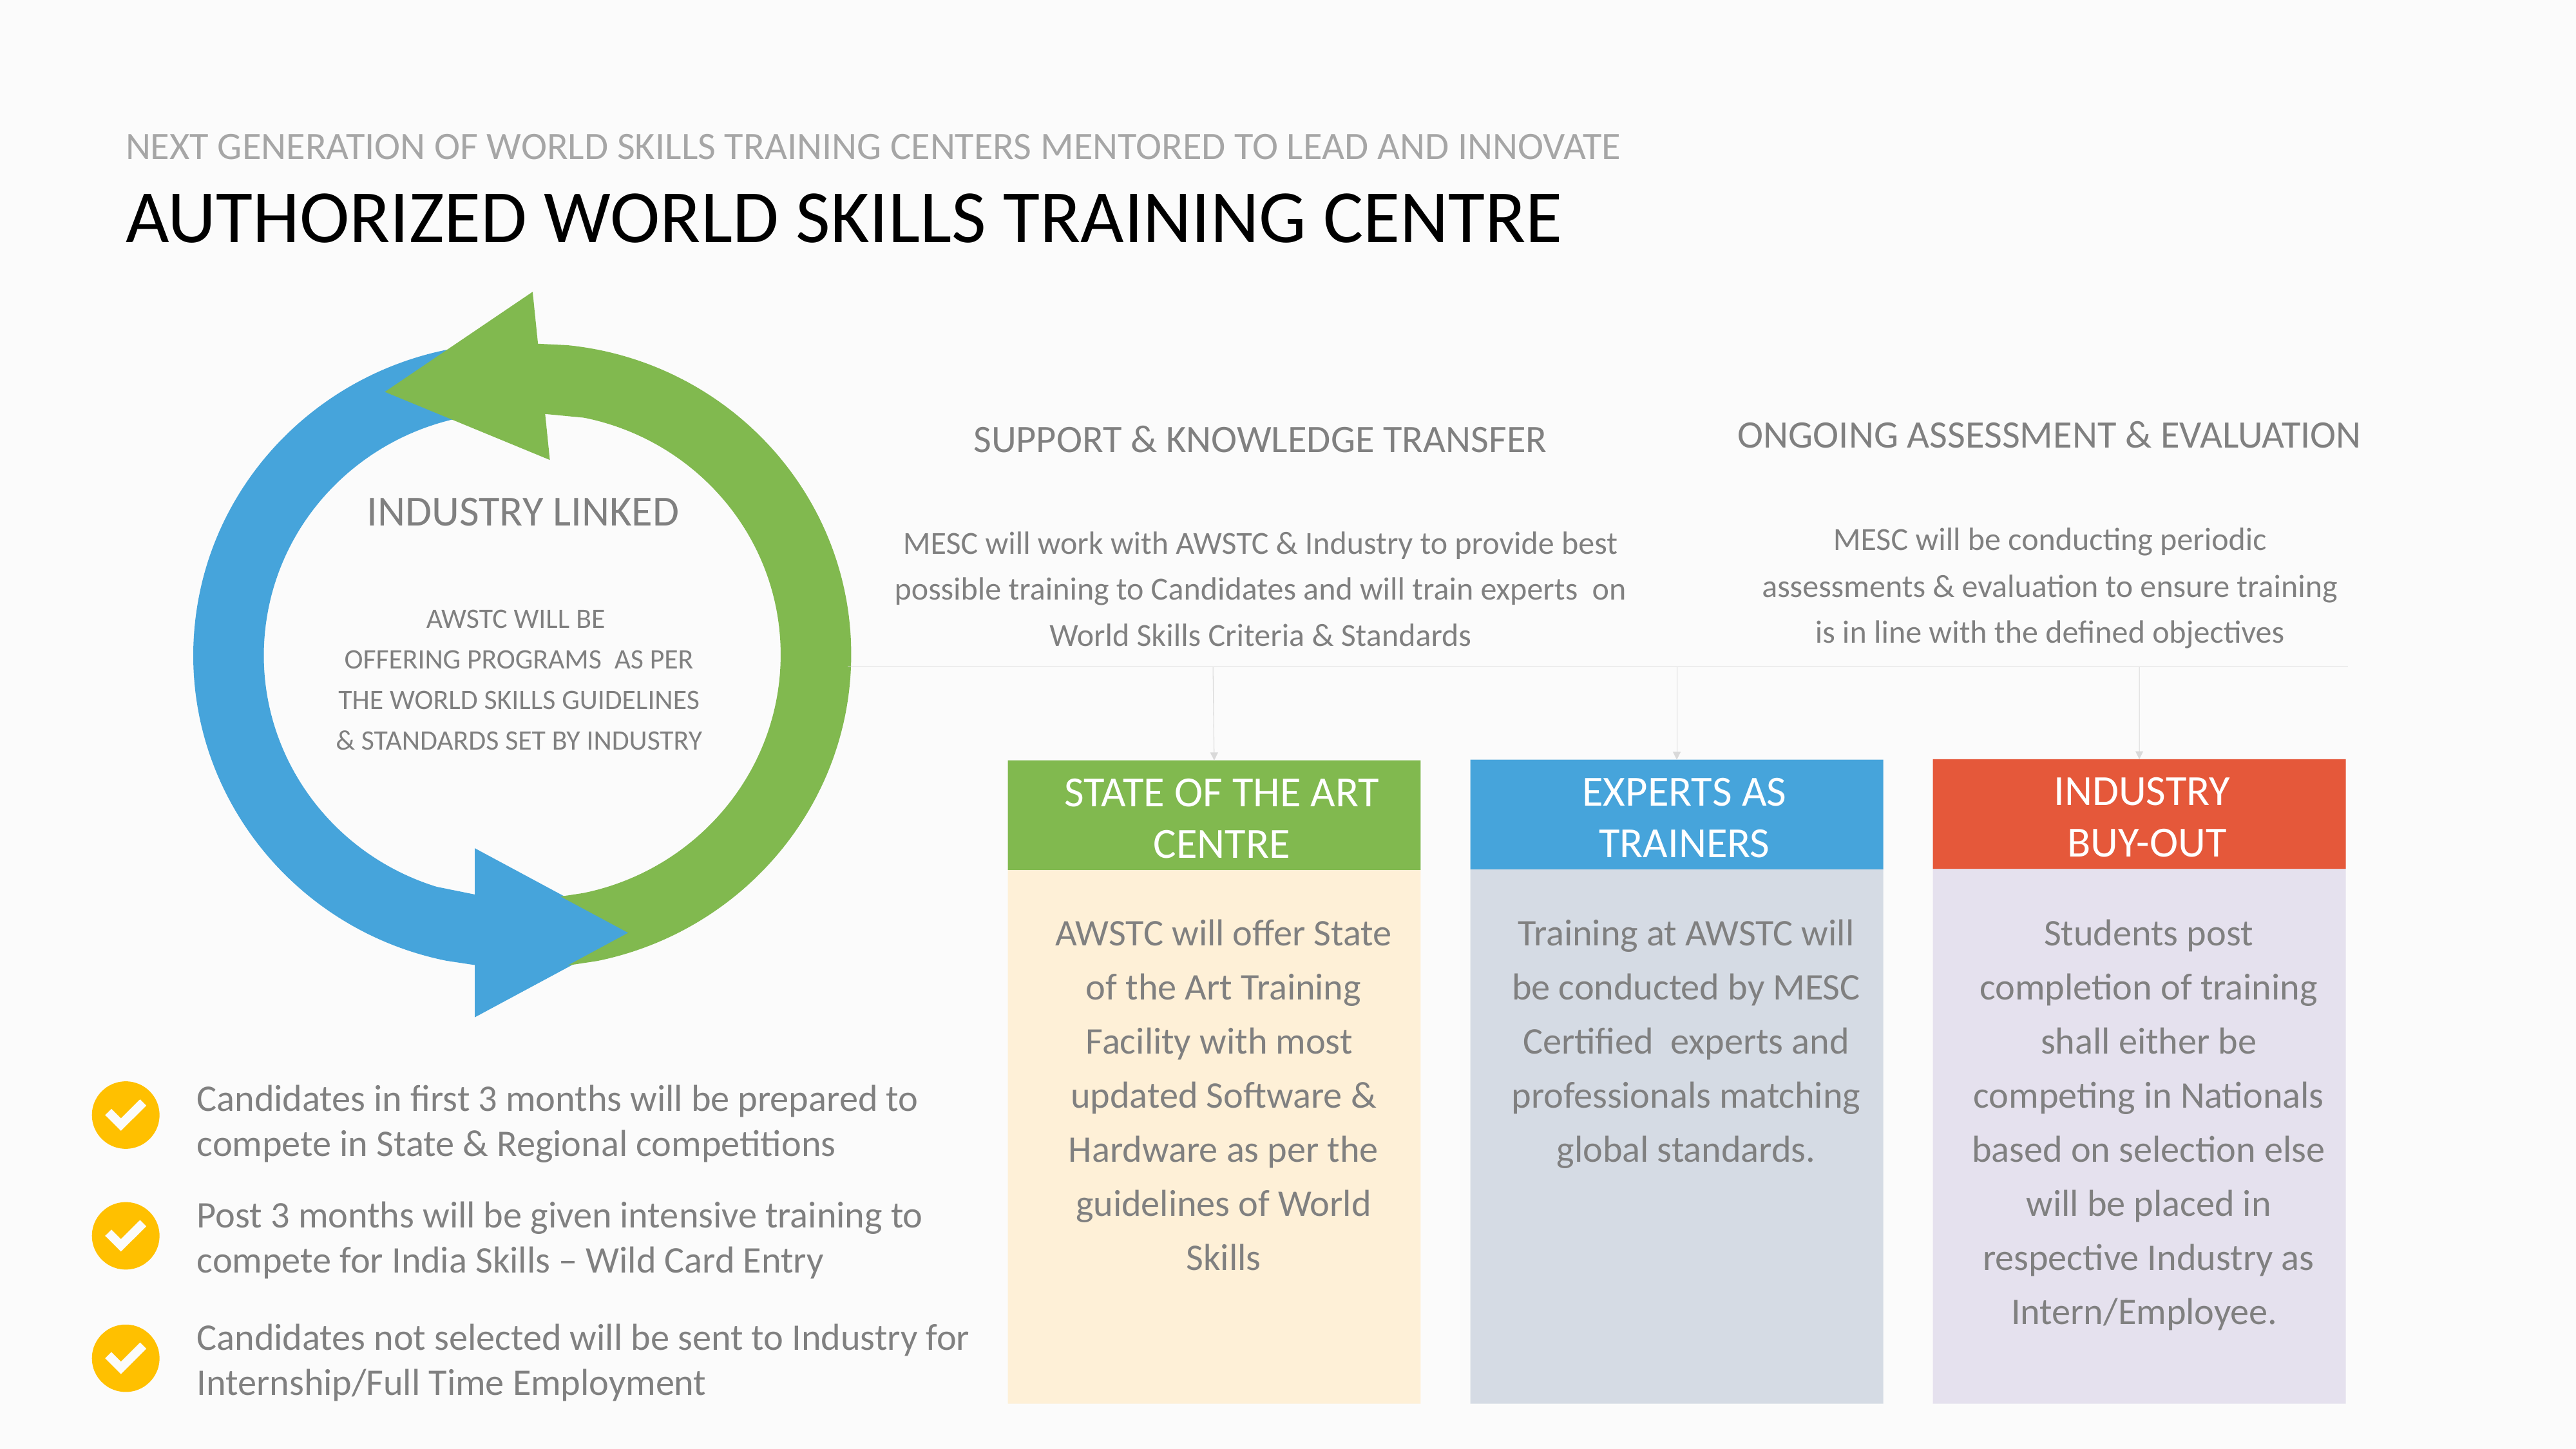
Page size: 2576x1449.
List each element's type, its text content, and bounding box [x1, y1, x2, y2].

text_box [193, 283, 848, 1018]
title AUTHORIZED WORLD SKILLS TRAINING CENTRE [125, 176, 2112, 260]
text_box EXPERTS AS TRAINERS [1470, 759, 1884, 870]
text_box Candidates in first 3 months will be prepared to compete in State & Regional competitions [196, 1074, 1007, 1164]
text_box INDUSTRY BUY-OUT [1932, 759, 2347, 869]
text_box STATE OF THE ART CENTRE [1007, 760, 1421, 871]
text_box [1701, 409, 2399, 652]
text_box Post 3 months will be given intensive training to compete for India Skills – Wild Card Entry [196, 1190, 1008, 1281]
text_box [330, 488, 717, 757]
text_box [91, 1081, 160, 1149]
text_box Candidates not selected will be sent to Industry for Internship/Full Time Employment [196, 1312, 1008, 1403]
text_box [91, 1324, 160, 1392]
text_box Students post completion of training shall either be competing in Nationals based on selection else will be placed in respective Industry as Intern/Employee. [1932, 869, 2347, 1405]
text_box AWSTC will offer State of the Art Training Facility with most updated Software & Hardware as per the guidelines of World Skills [1007, 871, 1421, 1405]
list NEXT GENERATION OF WORLD SKILLS TRAINING CENTERS MENTORED TO LEAD AND INNOVATE [125, 115, 2112, 176]
text_box [91, 1202, 160, 1270]
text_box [880, 413, 1641, 655]
text_box Training at AWSTC will be conducted by MESC Certified experts and professionals matching global standards. [1470, 870, 1884, 1405]
